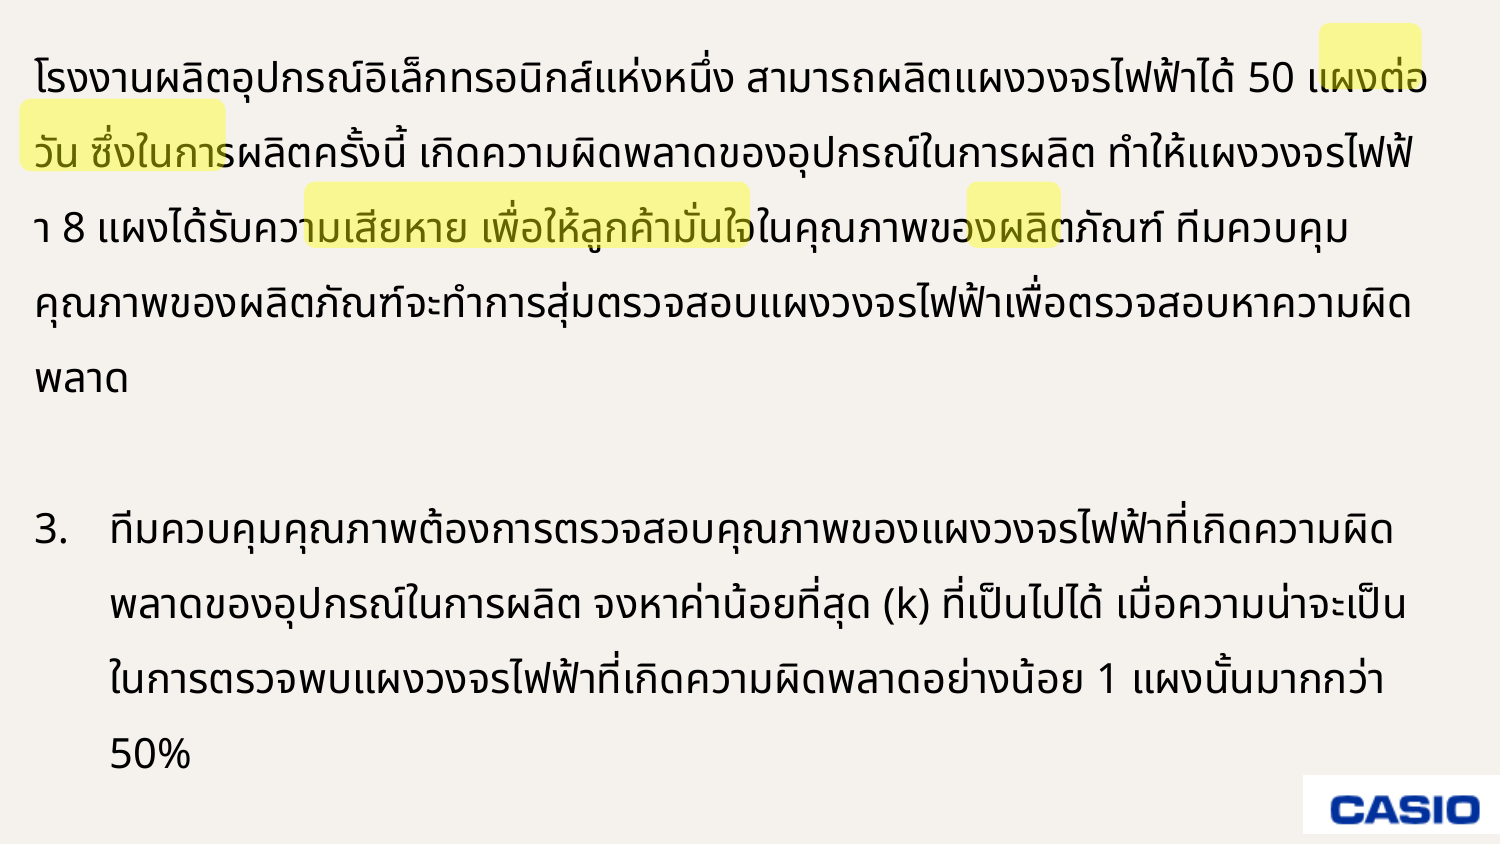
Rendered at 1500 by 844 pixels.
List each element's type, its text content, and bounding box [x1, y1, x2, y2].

text_box ทีมควบคุมคุณภาพต้องการตรวจสอบคุณภาพของแผงวงจรไฟฟ้าที่เกิดความผิดพลาดของอุปกรณ์ในการผลิต จงหาค่าน้อยที่สุด (k) ที่เป็นไปได้ เมื่อความน่าจะเป็นในการตรวจพบแผงวงจรไฟฟ้าที่เกิดความผิดพลาดอย่างน้อย 1 แผงนั้นมากกว่า 50% [19, 469, 1449, 785]
picture [1302, 775, 1500, 834]
title โรงงานผลิตอุปกรณ์อิเล็กทรอนิกส์แห่งหนึ่ง สามารถผลิตแผงวงจรไฟฟ้าได้ 50 แผงต่อวัน ซึ่งในการผลิตครั้งนี้ เกิดความผิดพลาดของอุปกรณ์ในการผลิต ทำให้แผงวงจรไฟฟ้า 8 แผงได้รับความเสียหาย เพื่อให้ลูกค้ามั่นใจในคุณภาพของผลิตภัณฑ์ ทีมควบคุมคุณภาพของผลิตภัณฑ์จะทำการสุ่มตรวจสอบแผงวงจรไฟฟ้าเพื่อตรวจสอบหาความผิดพลาด [19, 10, 1481, 325]
text_box [304, 181, 751, 248]
text_box [966, 181, 1061, 248]
text_box [19, 98, 226, 172]
text_box [1318, 22, 1422, 90]
